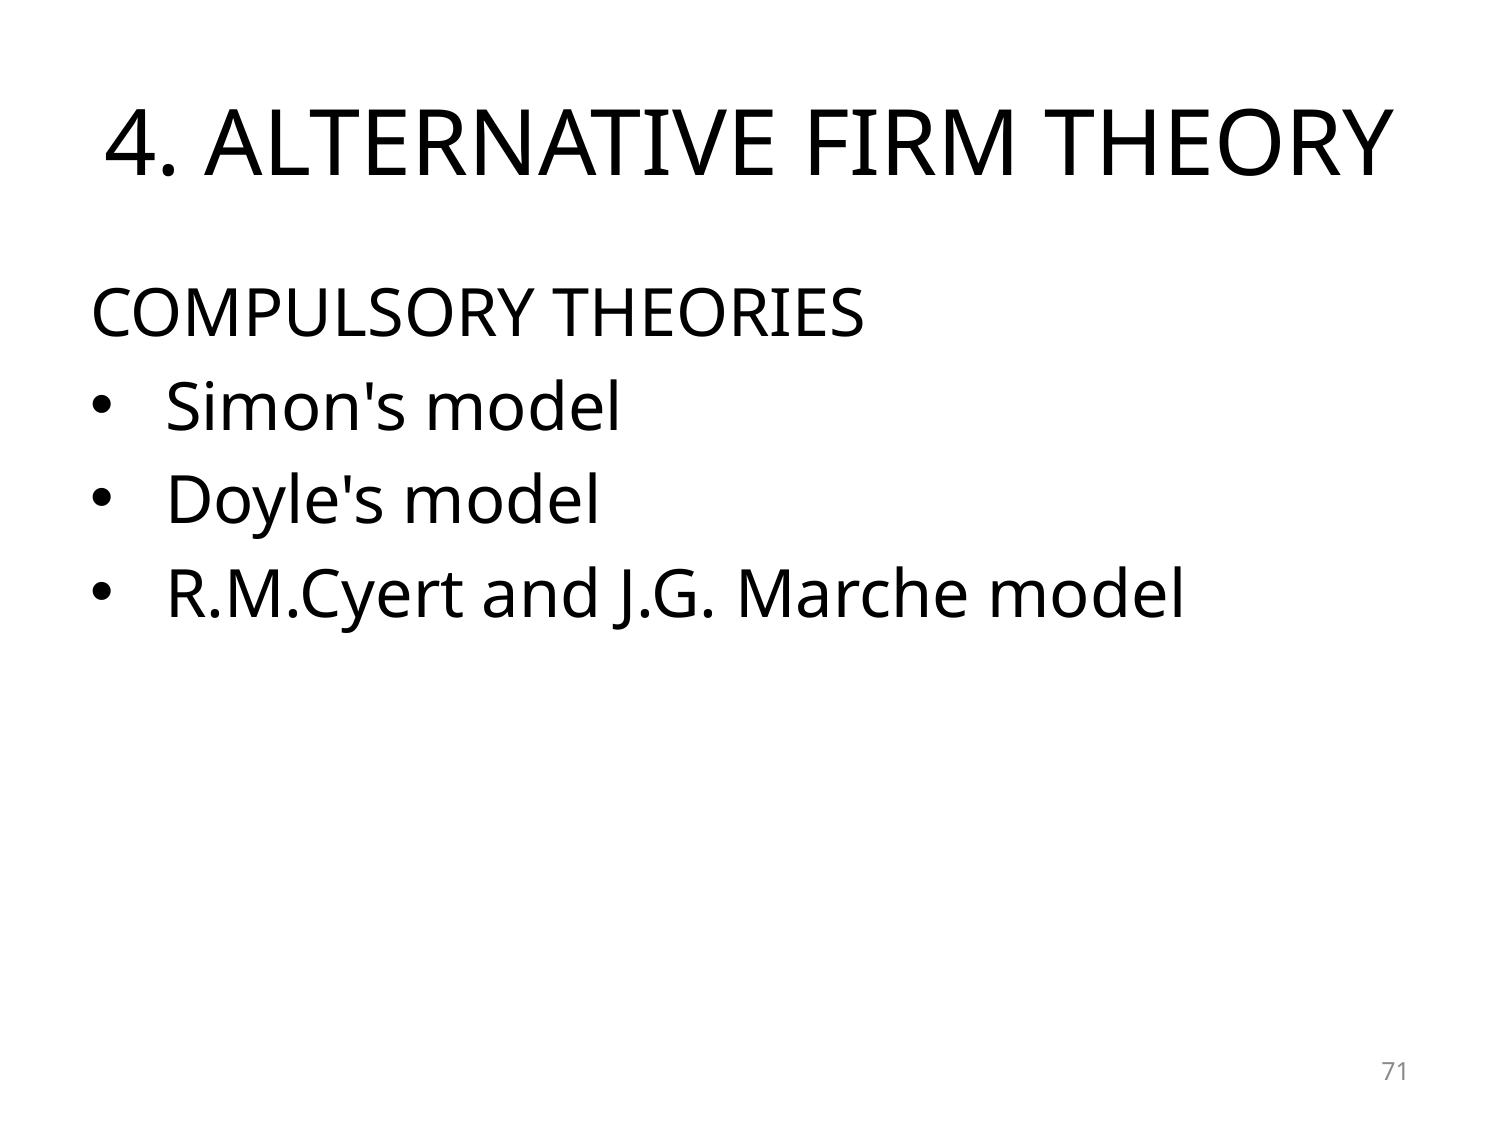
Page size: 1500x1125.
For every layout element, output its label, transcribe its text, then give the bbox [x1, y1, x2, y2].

slide_number 71 [1074, 1042, 1425, 1103]
title 4. ALTERNATIVE FIRM THEORY [75, 45, 1425, 233]
list COMPULSORY THEORIES Simon's model Doyle's model R.M.Cyert and J.G. Marche model [75, 262, 1425, 1005]
